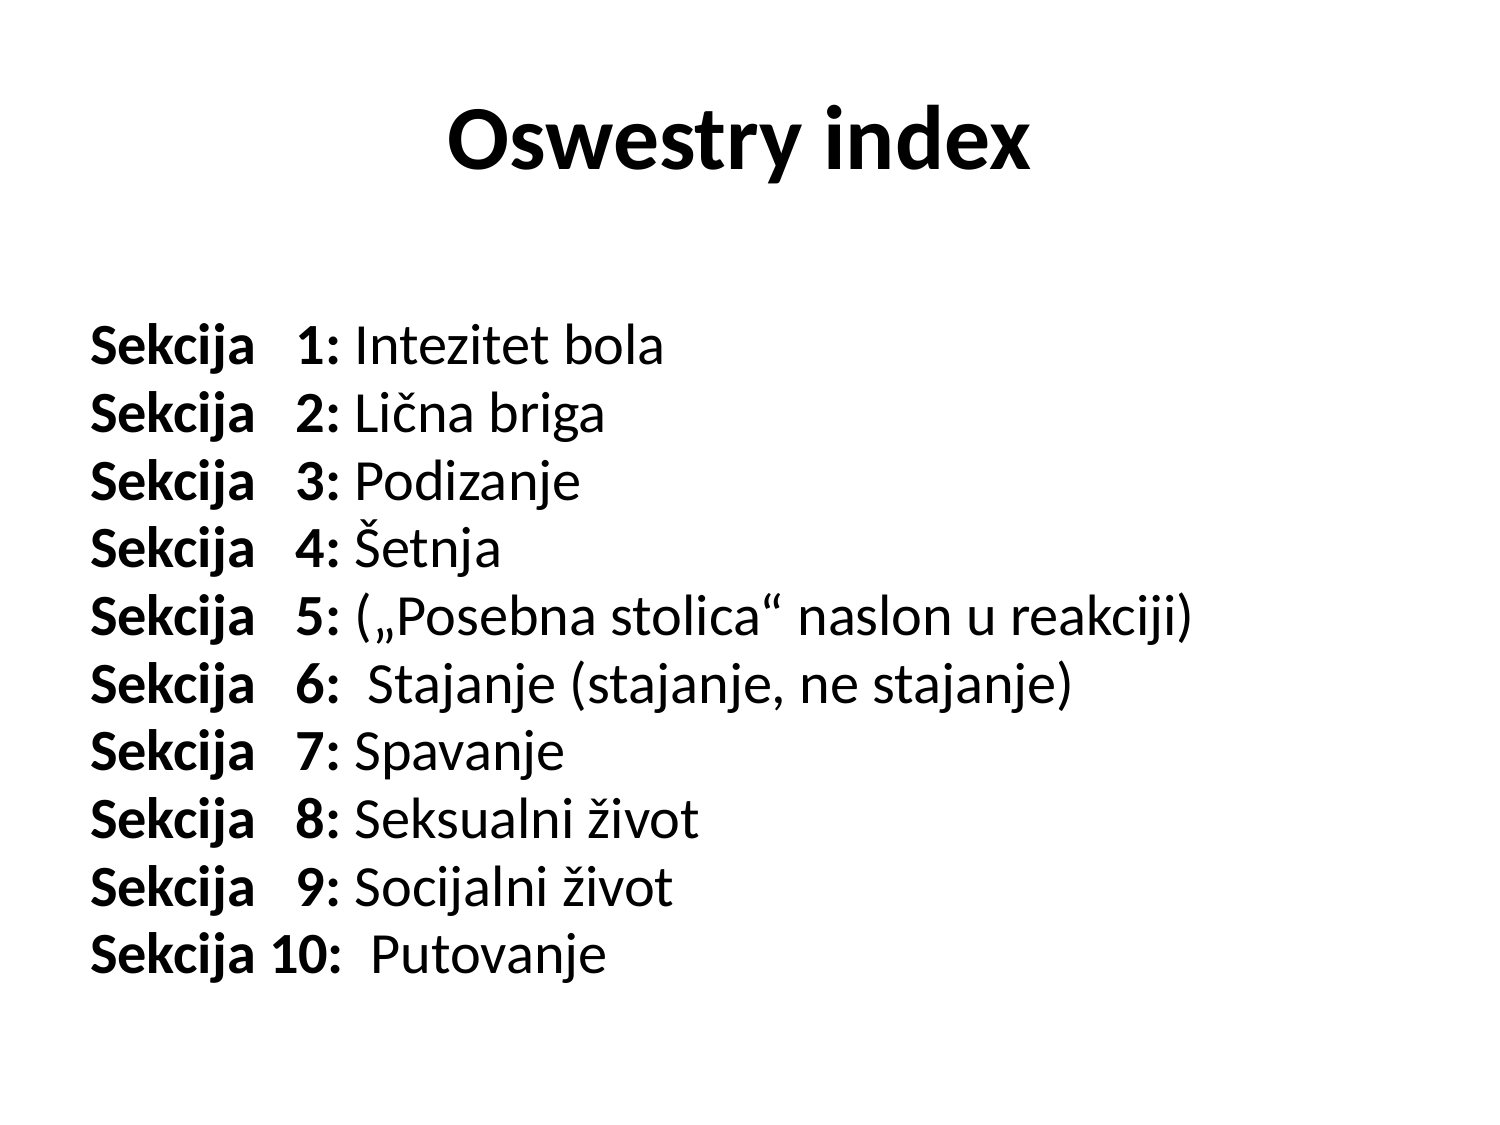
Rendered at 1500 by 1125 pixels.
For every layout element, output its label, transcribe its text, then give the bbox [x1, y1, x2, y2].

list Sekcija 1: Intezitet bola Sekcija 2: Lična briga Sekcija 3: Podizanje Sekcija 4: Šetnja Sekcija 5: („Posebna stolica“ naslon u reakciji) Sekcija 6: Stajanje (stajanje, ne stajanje) Sekcija 7: Spavanje Sekcija 8: Seksualni život Sekcija 9: Socijalni život Sekcija 10: Putovanje [74, 312, 1426, 1033]
title Oswestry index [74, 115, 1426, 151]
